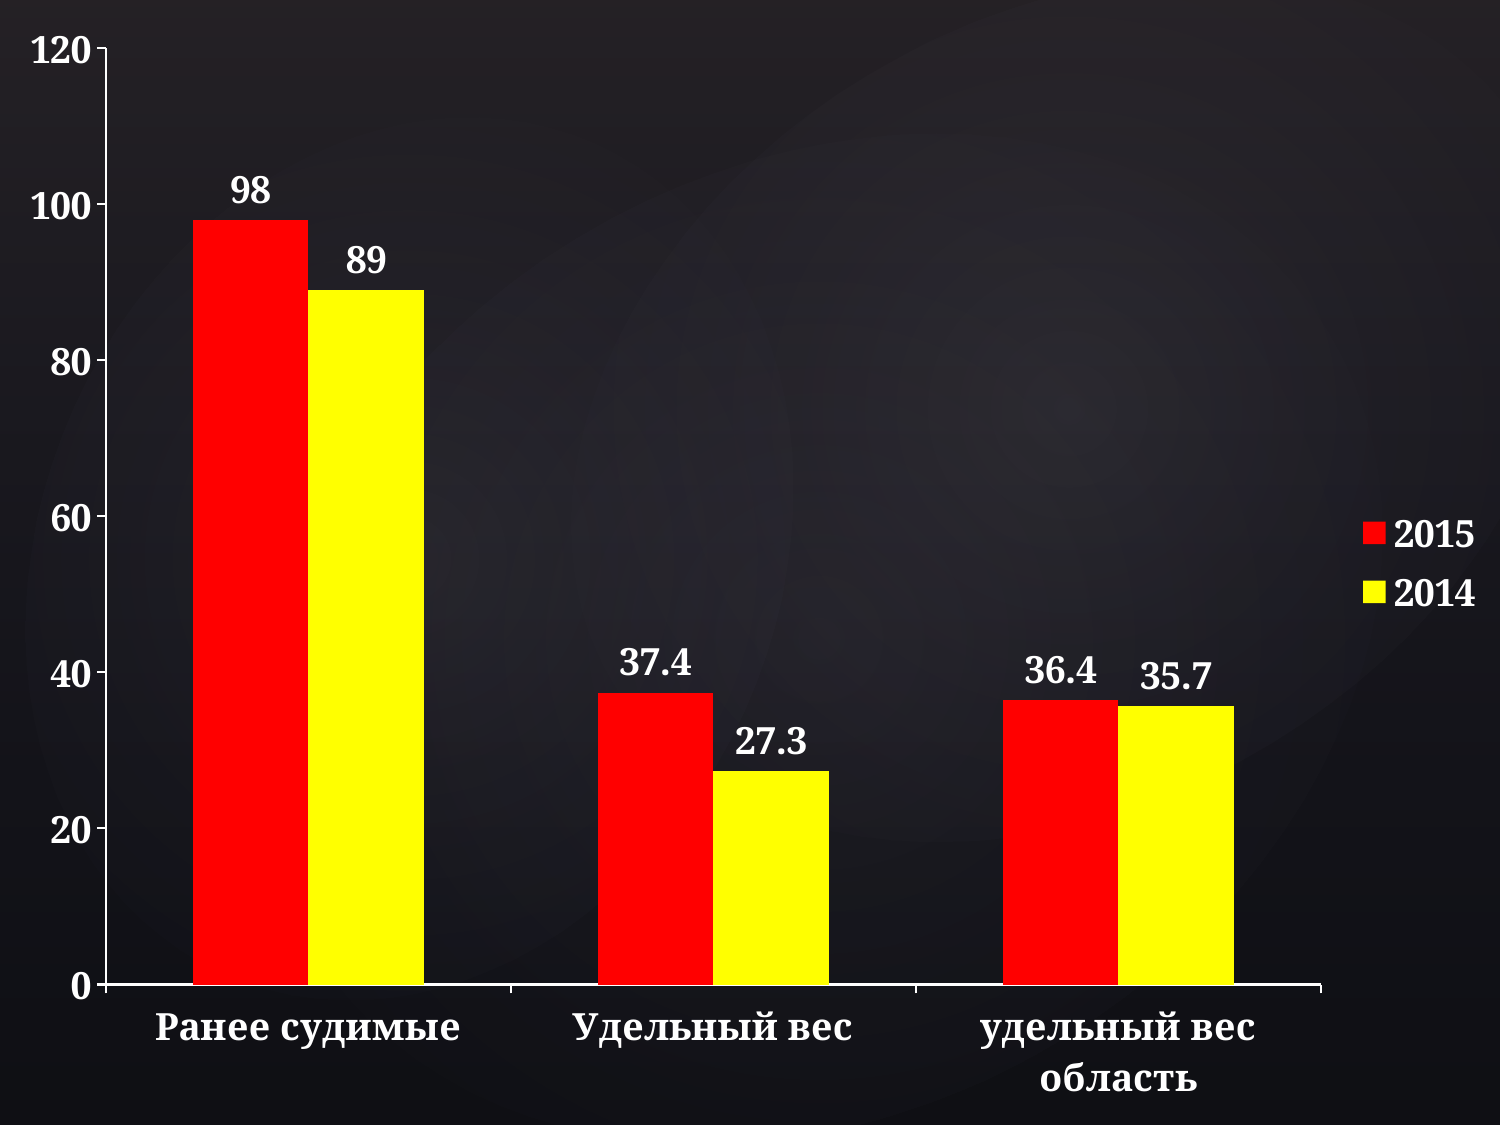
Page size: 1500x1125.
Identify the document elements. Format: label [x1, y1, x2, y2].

chart [0, 0, 1500, 1125]
